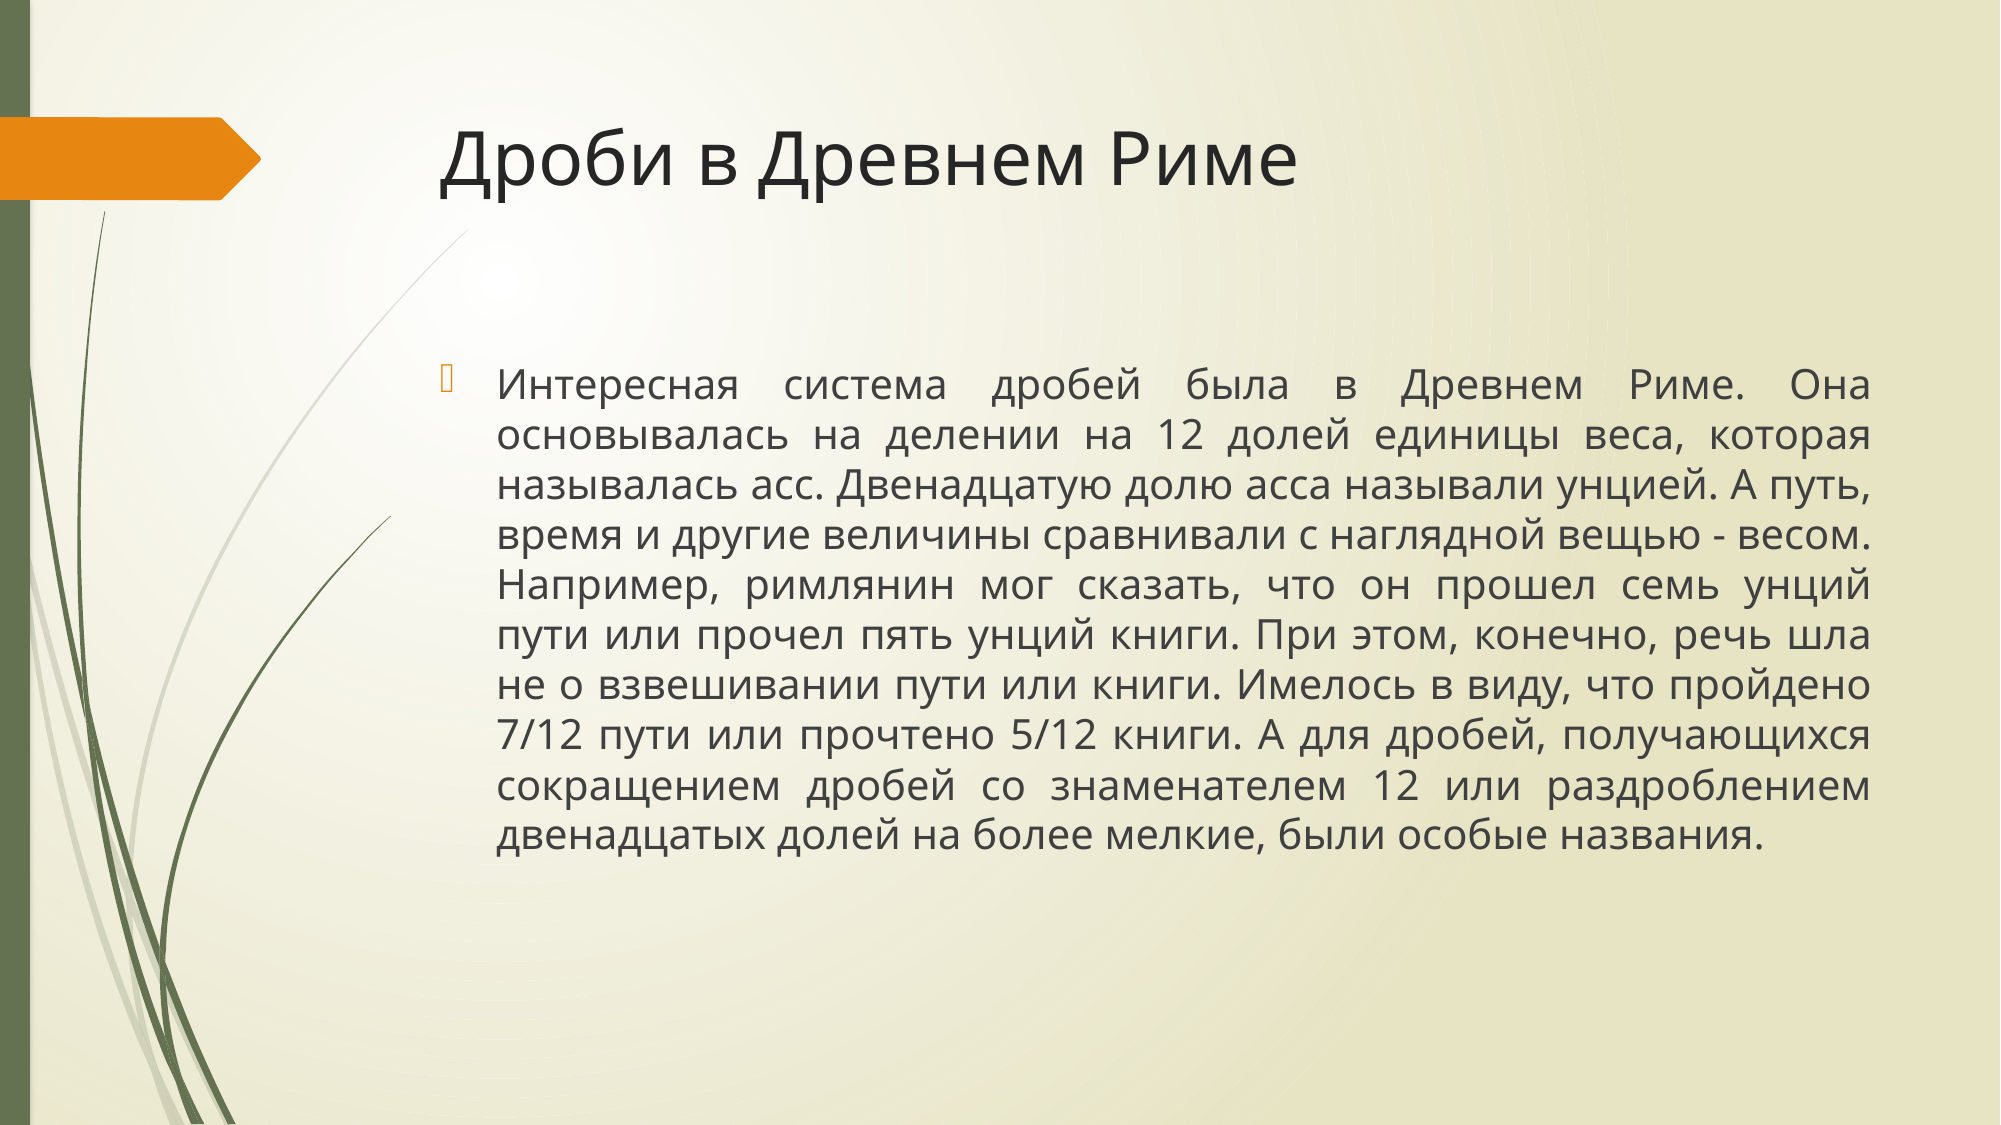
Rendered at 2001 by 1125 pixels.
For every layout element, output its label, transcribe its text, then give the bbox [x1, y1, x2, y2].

title Дроби в Древнем Риме [425, 102, 1888, 313]
list Интересная система дробей была в Древнем Риме. Она основывалась на делении на 12 долей единицы веса, которая называлась асс. Двенадцатую долю асса называли унцией. А путь, время и другие величины сравнивали с наглядной вещью - весом. Например, римлянин мог сказать, что он прошел семь унций пути или прочел пять унций книги. При этом, конечно, речь шла не о взвешивании пути или книги. Имелось в виду, что пройдено 7/12 пути или прочтено 5/12 книги. А для дробей, получающихся сокращением дробей со знаменателем 12 или раздроблением двенадцатых долей на более мелкие, были особые названия. [424, 350, 1888, 970]
